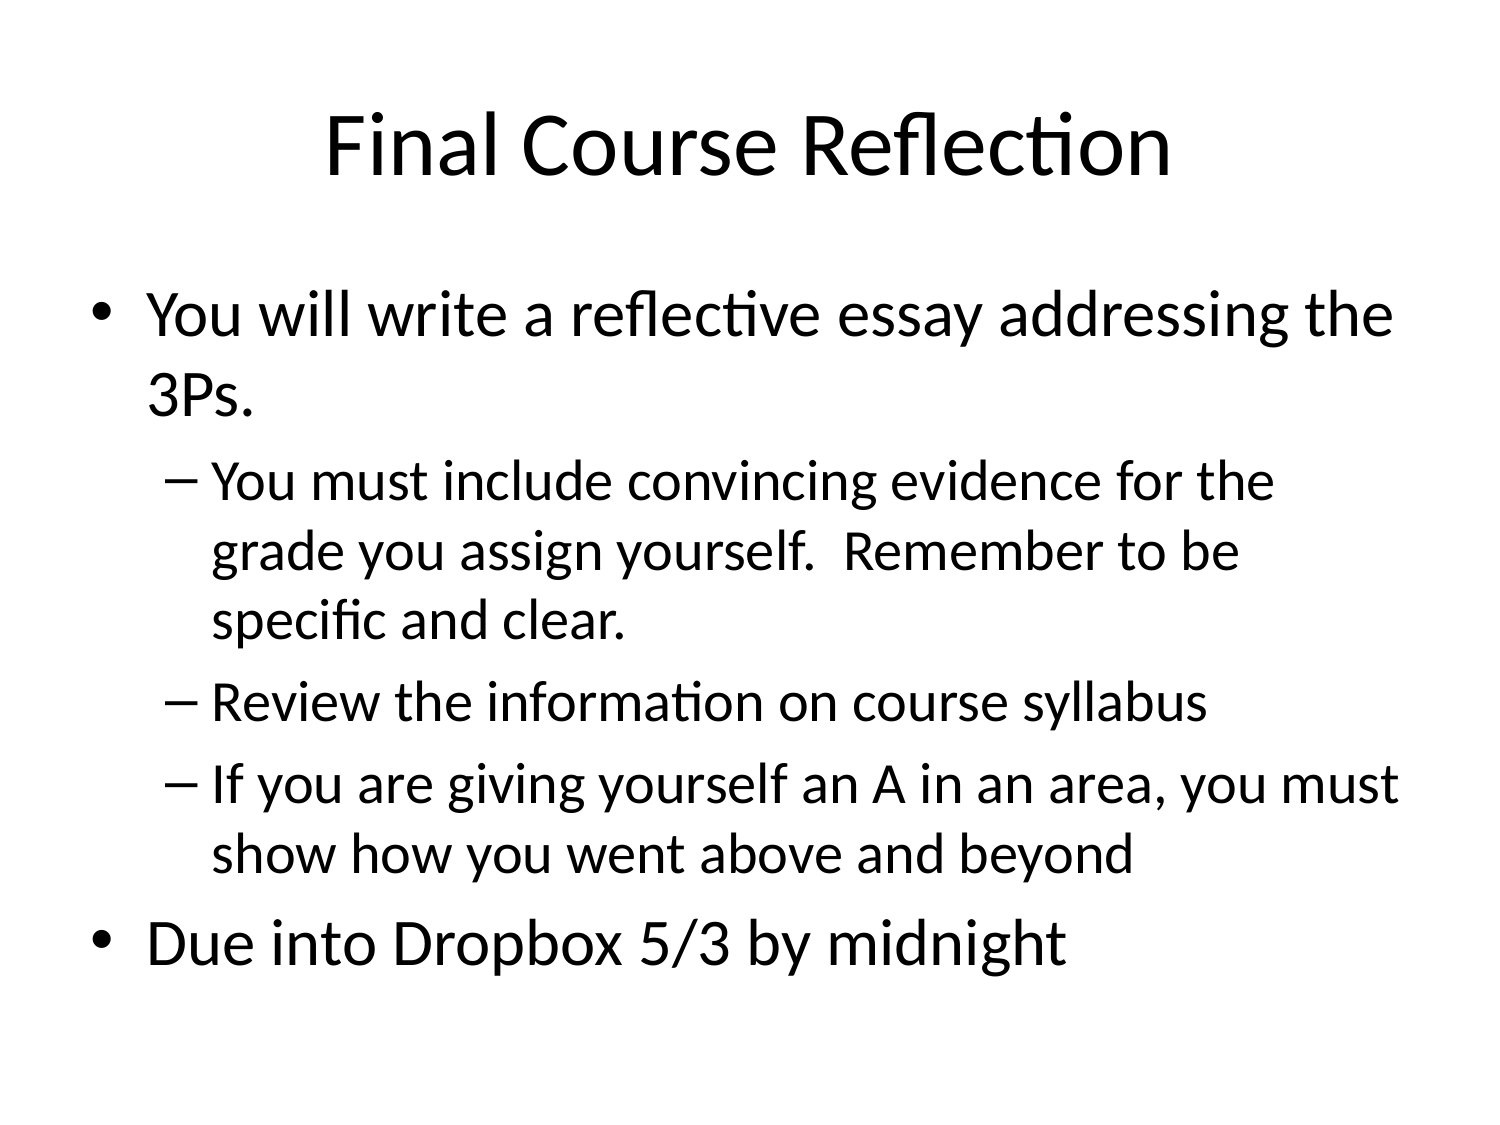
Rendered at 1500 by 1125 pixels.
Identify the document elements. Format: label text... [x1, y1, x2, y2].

title Final Course Reflection [75, 45, 1425, 233]
list You will write a reflective essay addressing the 3Ps. You must include convincing evidence for the grade you assign yourself. Remember to be specific and clear. Review the information on course syllabus If you are giving yourself an A in an area, you must show how you went above and beyond Due into Dropbox 5/3 by midnight [75, 262, 1425, 1005]
